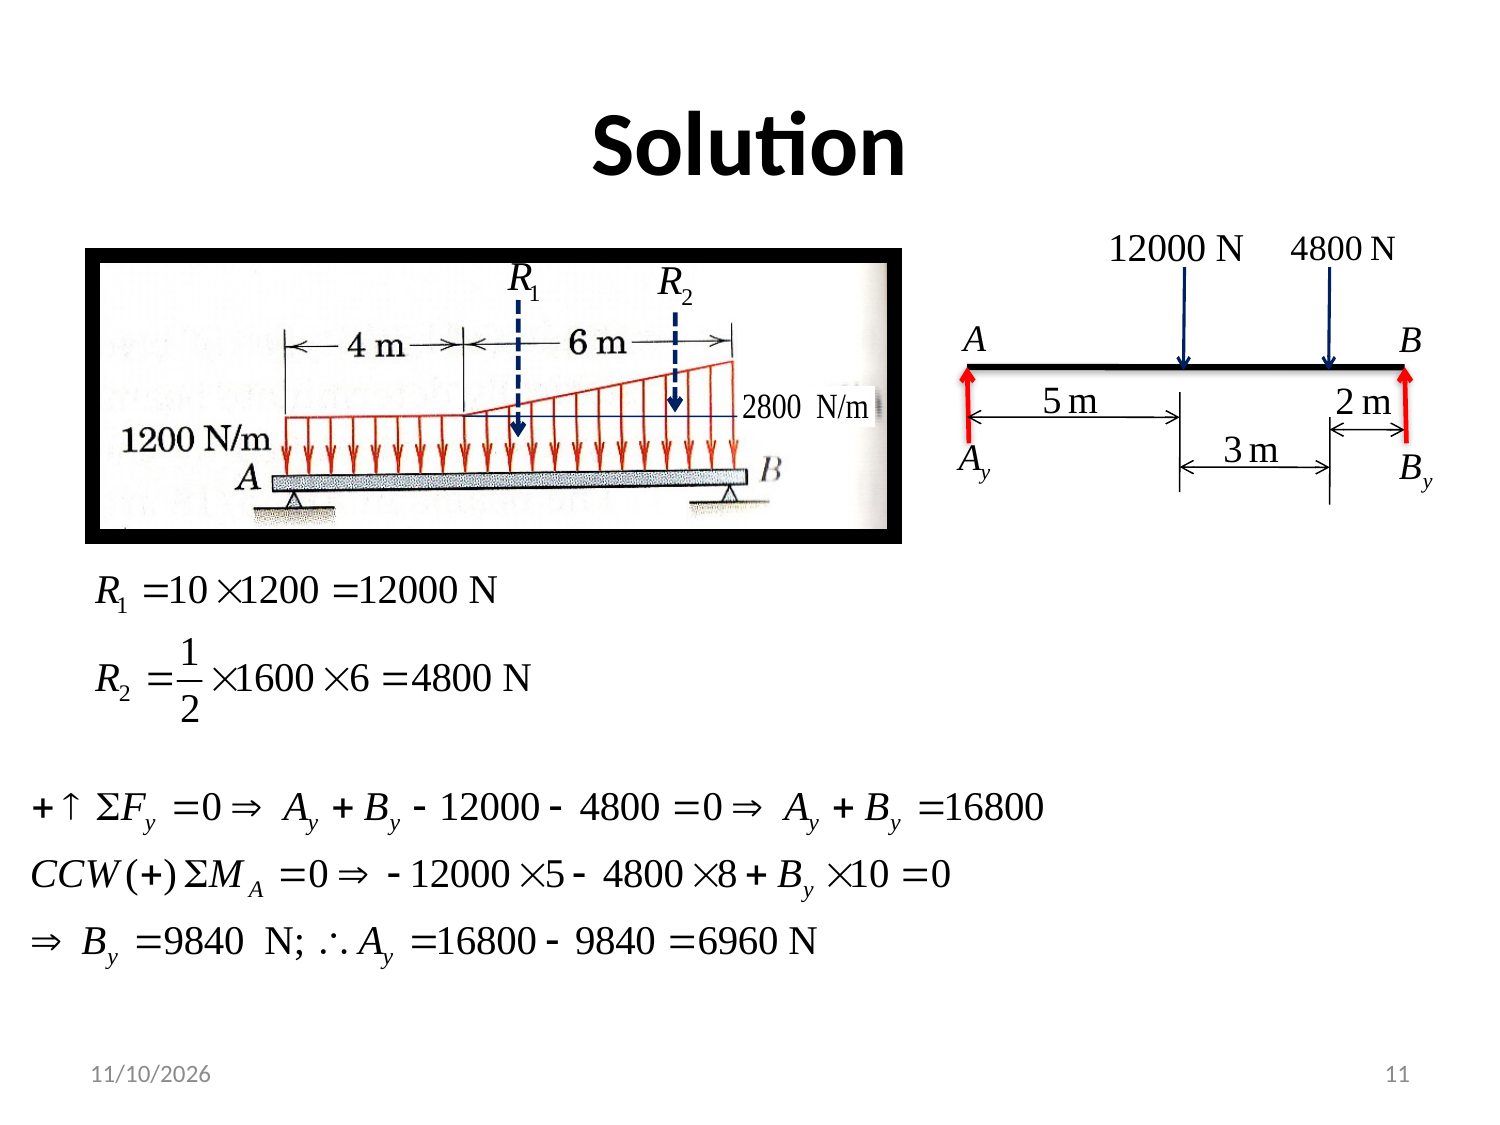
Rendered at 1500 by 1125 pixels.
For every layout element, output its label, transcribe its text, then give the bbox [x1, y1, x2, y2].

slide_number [75, 1042, 425, 1103]
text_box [949, 224, 1440, 505]
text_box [87, 562, 541, 733]
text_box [24, 774, 1064, 980]
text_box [99, 249, 888, 530]
slide_number 11 [1074, 1042, 1425, 1103]
title Solution [75, 45, 1425, 233]
